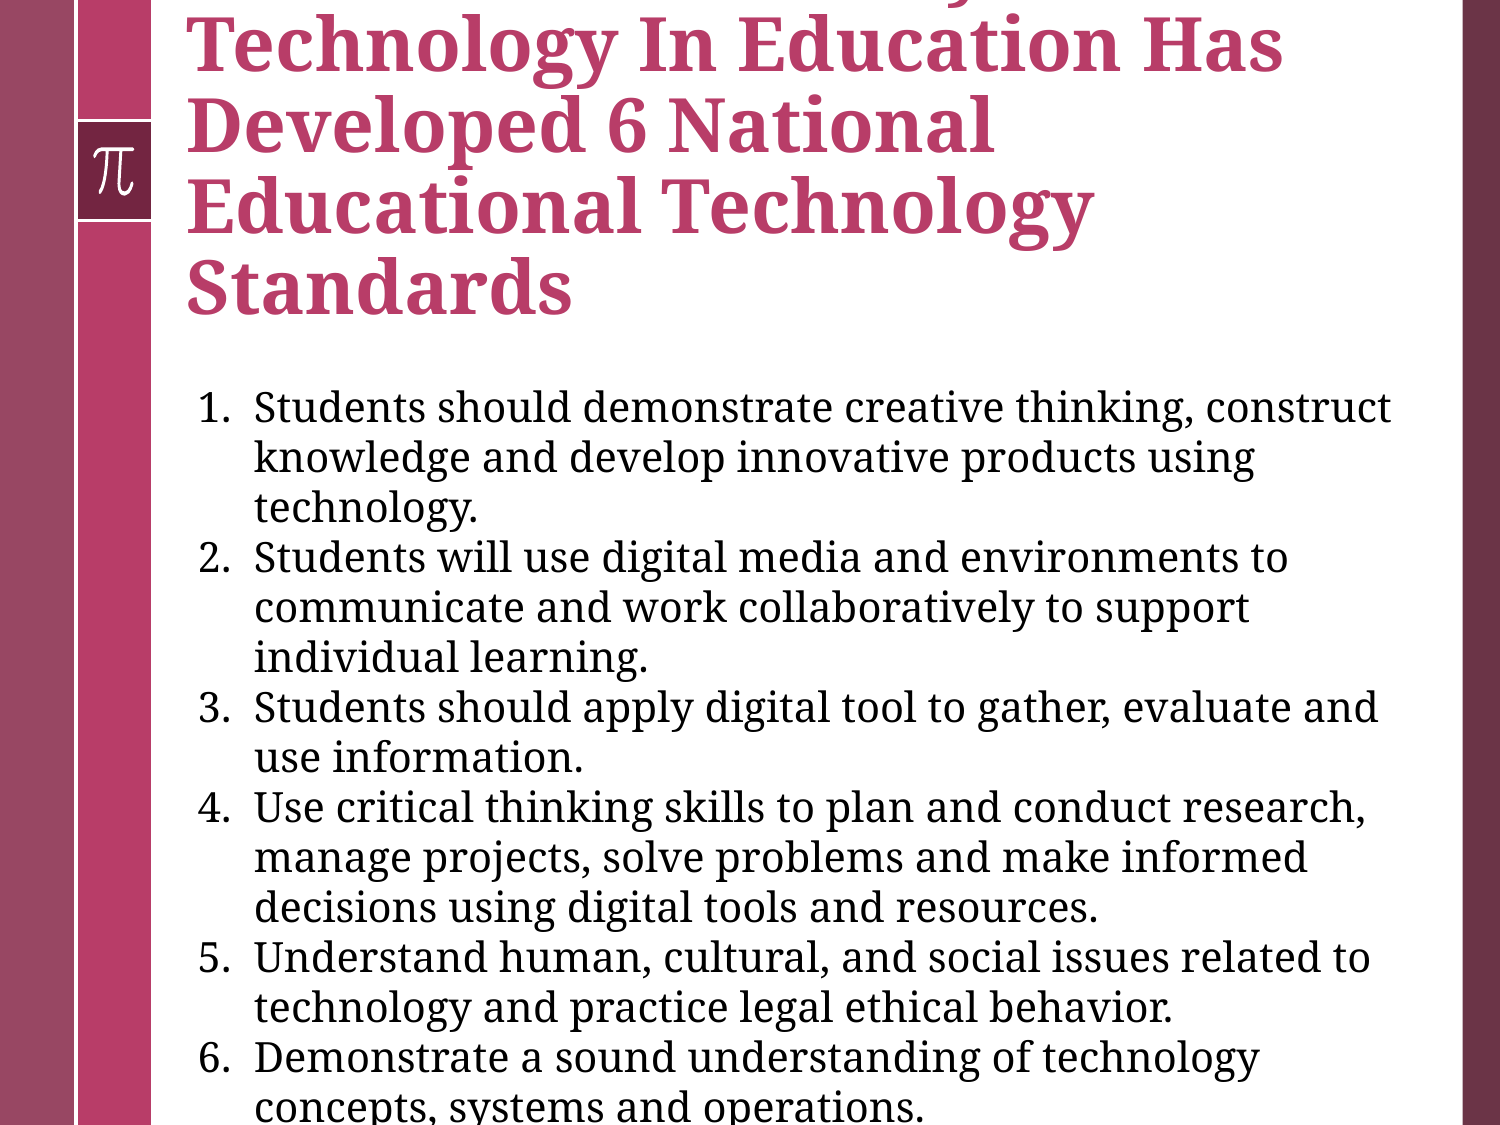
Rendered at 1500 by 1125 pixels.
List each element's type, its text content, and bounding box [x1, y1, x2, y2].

title International Society For Technology In Education Has Developed 6 National Educational Technology Standards [171, 52, 1447, 339]
text_box Students should demonstrate creative thinking, construct knowledge and develop innovative products using technology. Students will use digital media and environments to communicate and work collaboratively to support individual learning. Students should apply digital tool to gather, evaluate and use information. Use critical thinking skills to plan and conduct research, manage projects, solve problems and make informed decisions using digital tools and resources. Understand human, cultural, and social issues related to technology and practice legal ethical behavior. Demonstrate a sound understanding of technology concepts, systems and operations. [182, 373, 1424, 1125]
